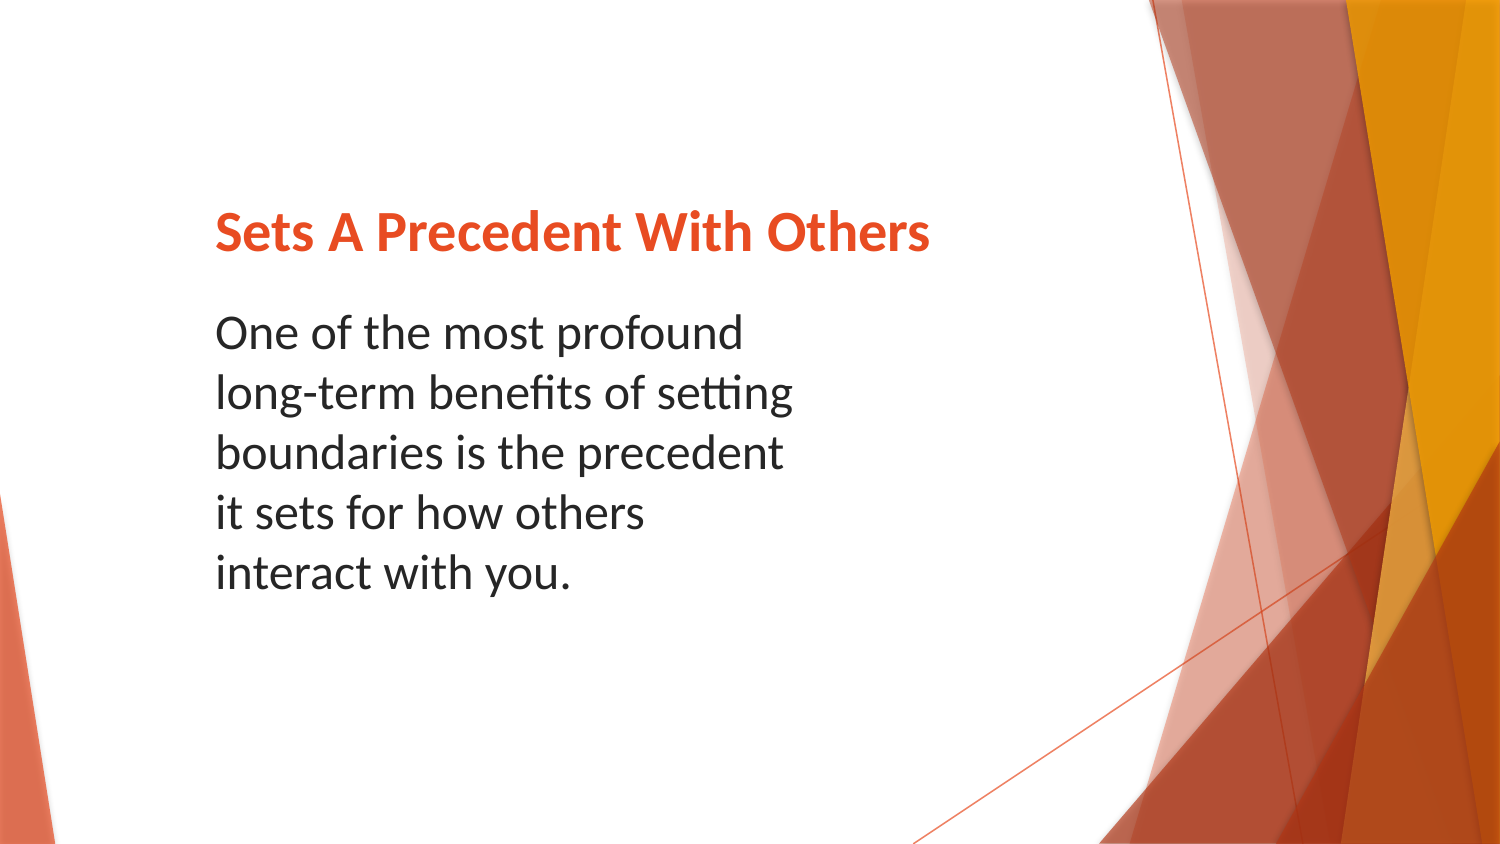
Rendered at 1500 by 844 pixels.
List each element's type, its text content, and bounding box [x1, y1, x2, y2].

list One of the most profound long-term benefits of setting boundaries is the precedent it sets for how others interact with you. [200, 291, 809, 718]
title Sets A Precedent With Others [200, 185, 1258, 285]
